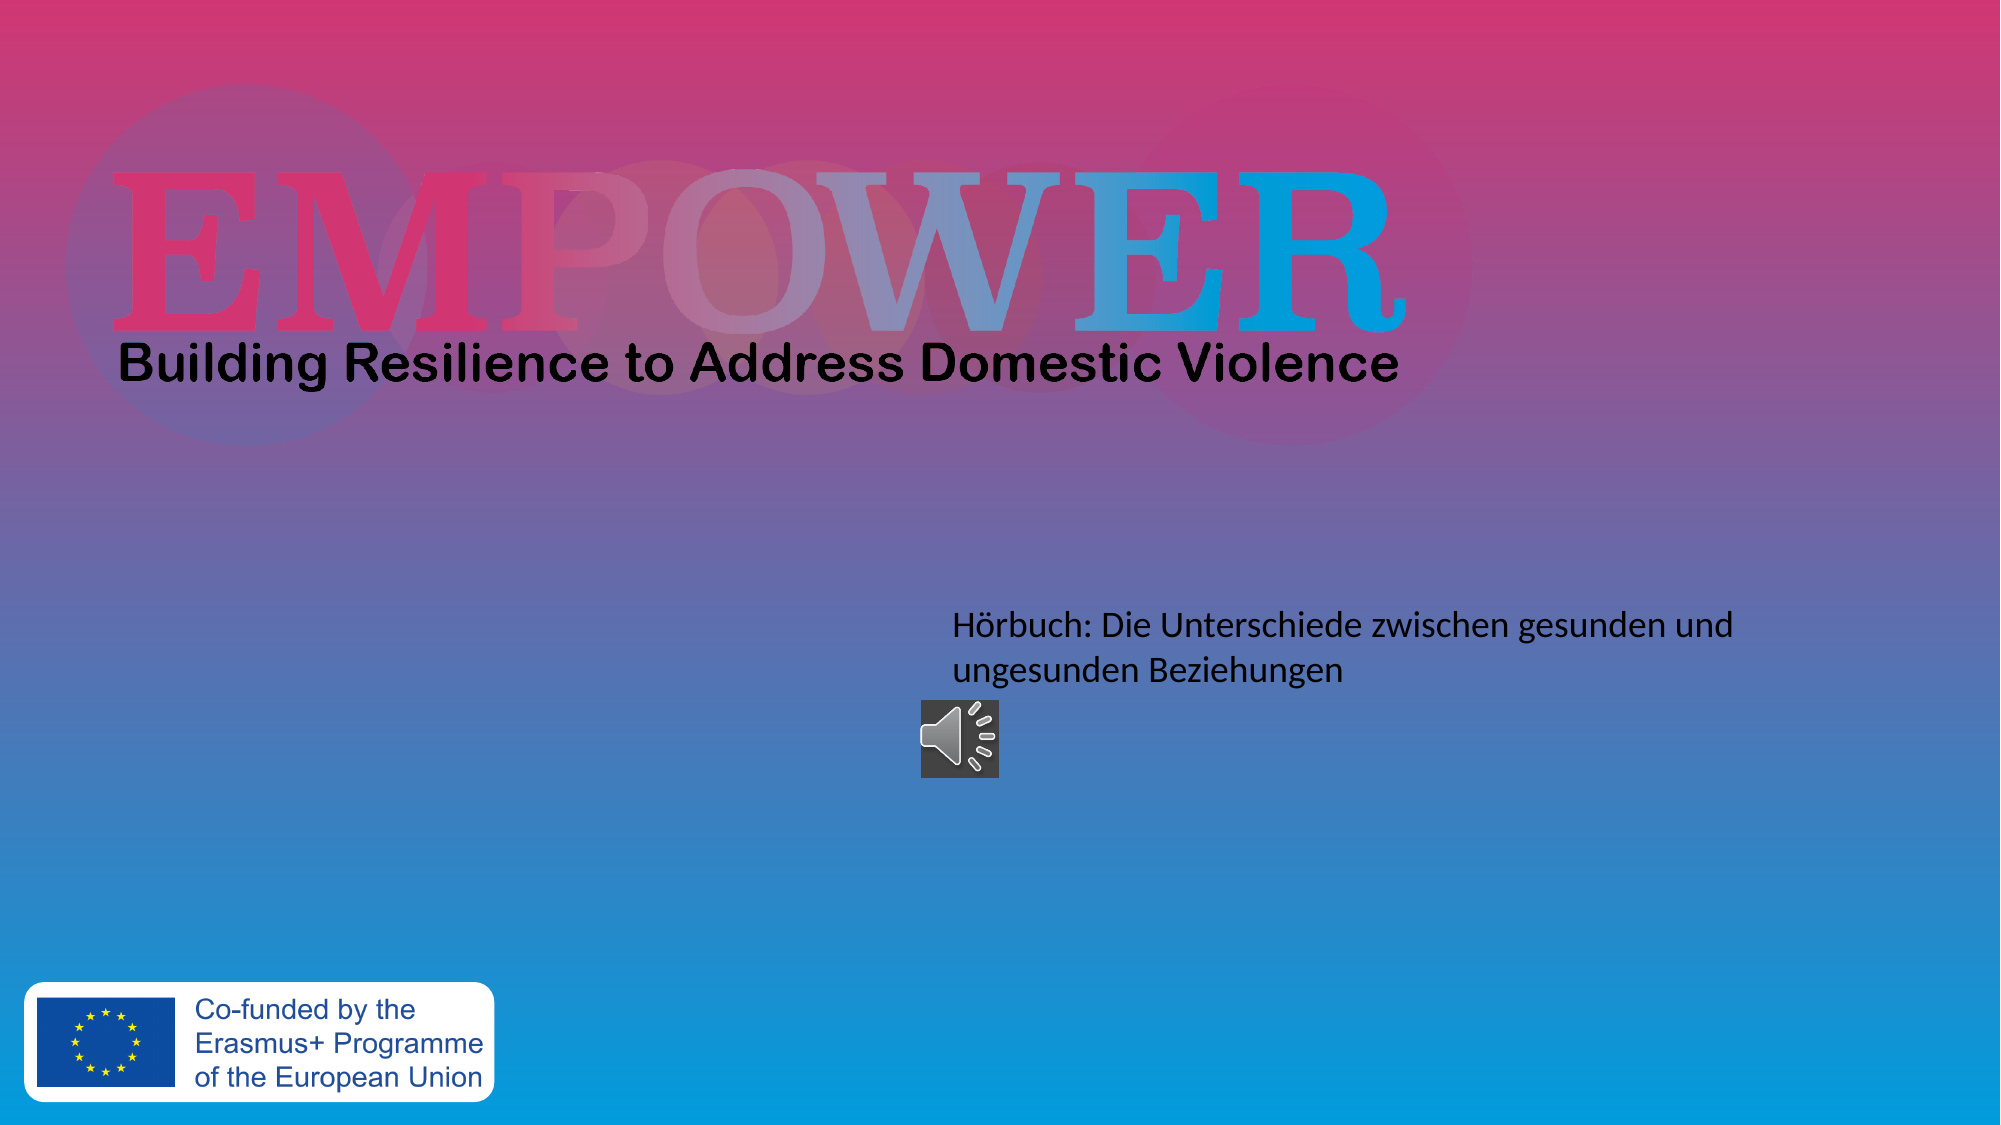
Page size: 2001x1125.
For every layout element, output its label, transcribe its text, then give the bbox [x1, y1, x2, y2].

picture [919, 698, 1000, 779]
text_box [10, 971, 519, 1113]
text_box Hörbuch: Die Unterschiede zwischen gesunden und ungesunden Beziehungen [937, 592, 1806, 698]
picture [65, 84, 1473, 447]
